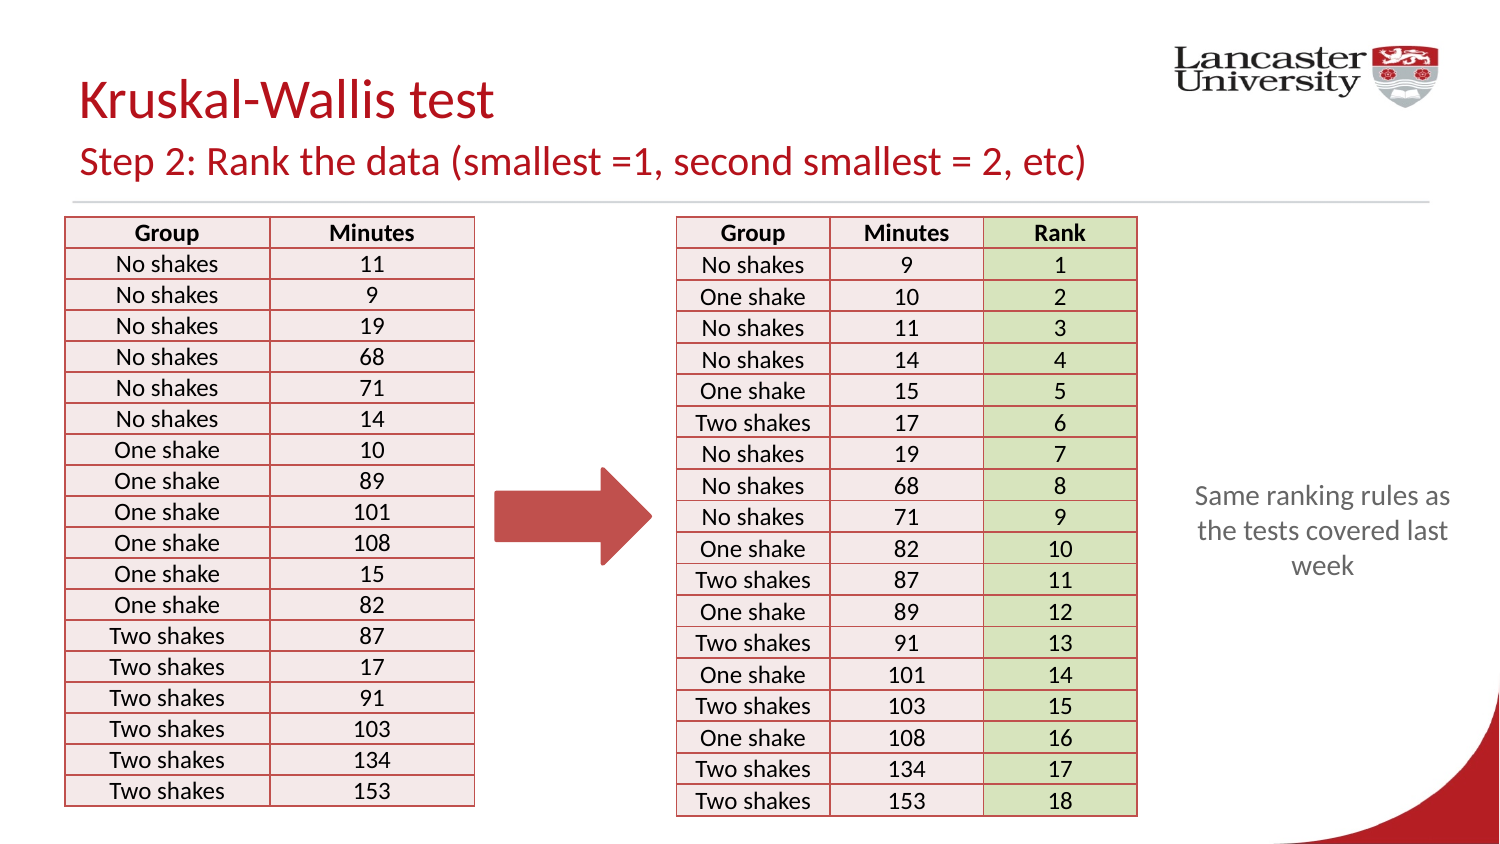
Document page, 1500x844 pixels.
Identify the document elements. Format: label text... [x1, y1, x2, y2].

table_cell Two shakes [66, 745, 269, 774]
table_cell Two shakes [66, 621, 269, 650]
table_cell 8 [984, 470, 1136, 500]
table_cell 101 [831, 659, 983, 689]
table_header Group [677, 218, 829, 247]
table_cell 19 [831, 438, 983, 468]
table_cell One shake [66, 435, 269, 464]
table_cell 68 [831, 470, 983, 500]
table_cell One shake [66, 528, 269, 557]
table_cell Two shakes [66, 714, 269, 743]
table_cell No shakes [66, 342, 269, 371]
table_cell 12 [984, 596, 1136, 626]
table_cell No shakes [677, 438, 829, 468]
table_cell No shakes [66, 280, 269, 309]
table_cell 87 [271, 621, 474, 650]
table_cell No shakes [66, 311, 269, 340]
table_cell 14 [984, 659, 1136, 689]
table_cell 14 [831, 344, 983, 373]
table_cell 108 [831, 722, 983, 752]
table_cell Two shakes [677, 407, 829, 436]
table_cell Two shakes [677, 785, 829, 815]
table_cell 2 [984, 281, 1136, 310]
table_cell 7 [984, 438, 1136, 468]
table_header Rank [984, 218, 1136, 247]
table_cell 15 [271, 559, 474, 588]
table_cell Two shakes [677, 627, 829, 657]
table_cell 17 [271, 652, 474, 681]
table_cell 9 [271, 280, 474, 309]
table_cell 14 [271, 404, 474, 433]
table_cell One shake [677, 375, 829, 405]
table_cell 4 [984, 344, 1136, 373]
table_cell One shake [66, 559, 269, 588]
table_cell 6 [984, 407, 1136, 436]
table_cell 91 [271, 683, 474, 712]
table_header Minutes [271, 218, 474, 247]
table_cell 101 [271, 497, 474, 526]
table_cell 3 [984, 312, 1136, 342]
title Kruskal-Wallis test Step 2: Rank the data (smallest =1, second smallest = 2, etc) [64, 67, 1388, 210]
table_cell 11 [271, 249, 474, 278]
table_cell 68 [271, 342, 474, 371]
table_cell 10 [831, 281, 983, 310]
table_cell 89 [831, 596, 983, 626]
table_header Group [66, 218, 269, 247]
table_cell 1 [984, 249, 1136, 279]
table_cell 15 [984, 691, 1136, 720]
text_box [494, 467, 653, 566]
table_cell One shake [66, 466, 269, 495]
table_cell 16 [984, 722, 1136, 752]
table_cell One shake [66, 497, 269, 526]
table_cell No shakes [677, 501, 829, 531]
table_cell One shake [677, 596, 829, 626]
table_cell One shake [677, 281, 829, 310]
table_cell 18 [984, 785, 1136, 815]
table_cell No shakes [66, 373, 269, 402]
table_cell 82 [271, 590, 474, 619]
table_cell 82 [831, 533, 983, 563]
table_cell No shakes [677, 312, 829, 342]
table_cell 71 [271, 373, 474, 402]
table_cell No shakes [677, 470, 829, 500]
table_cell 71 [831, 501, 983, 531]
table_cell 153 [271, 776, 474, 805]
table_cell 134 [271, 745, 474, 774]
table_cell 103 [271, 714, 474, 743]
table_cell 11 [831, 312, 983, 342]
table_cell 13 [984, 627, 1136, 657]
table_cell 153 [831, 785, 983, 815]
table_cell One shake [677, 659, 829, 689]
table_cell One shake [66, 590, 269, 619]
table_cell Two shakes [66, 776, 269, 805]
table_cell 9 [984, 501, 1136, 531]
table_cell 103 [831, 691, 983, 720]
table_cell 15 [831, 375, 983, 405]
table_cell Two shakes [677, 691, 829, 720]
table_cell 89 [271, 466, 474, 495]
table_cell 91 [831, 627, 983, 657]
table_cell 87 [831, 564, 983, 594]
table_cell One shake [677, 722, 829, 752]
table_cell 19 [271, 311, 474, 340]
table_cell Two shakes [66, 652, 269, 681]
table_cell 17 [831, 407, 983, 436]
table_cell 17 [984, 754, 1136, 783]
table_cell Two shakes [677, 754, 829, 783]
table_cell 10 [271, 435, 474, 464]
table_cell 10 [984, 533, 1136, 563]
table_cell No shakes [66, 404, 269, 433]
table_cell 9 [831, 249, 983, 279]
table_cell Two shakes [66, 683, 269, 712]
table_cell No shakes [677, 249, 829, 279]
table_cell No shakes [677, 344, 829, 373]
table_cell One shake [677, 533, 829, 563]
table_cell 11 [984, 564, 1136, 594]
table_cell Two shakes [677, 564, 829, 594]
table_cell 108 [271, 528, 474, 557]
picture [0, 0, 1500, 844]
table_cell 5 [984, 375, 1136, 405]
table_header Minutes [831, 218, 983, 247]
table_cell 134 [831, 754, 983, 783]
table_cell No shakes [66, 249, 269, 278]
list Same ranking rules as the tests covered last week [1163, 469, 1483, 659]
